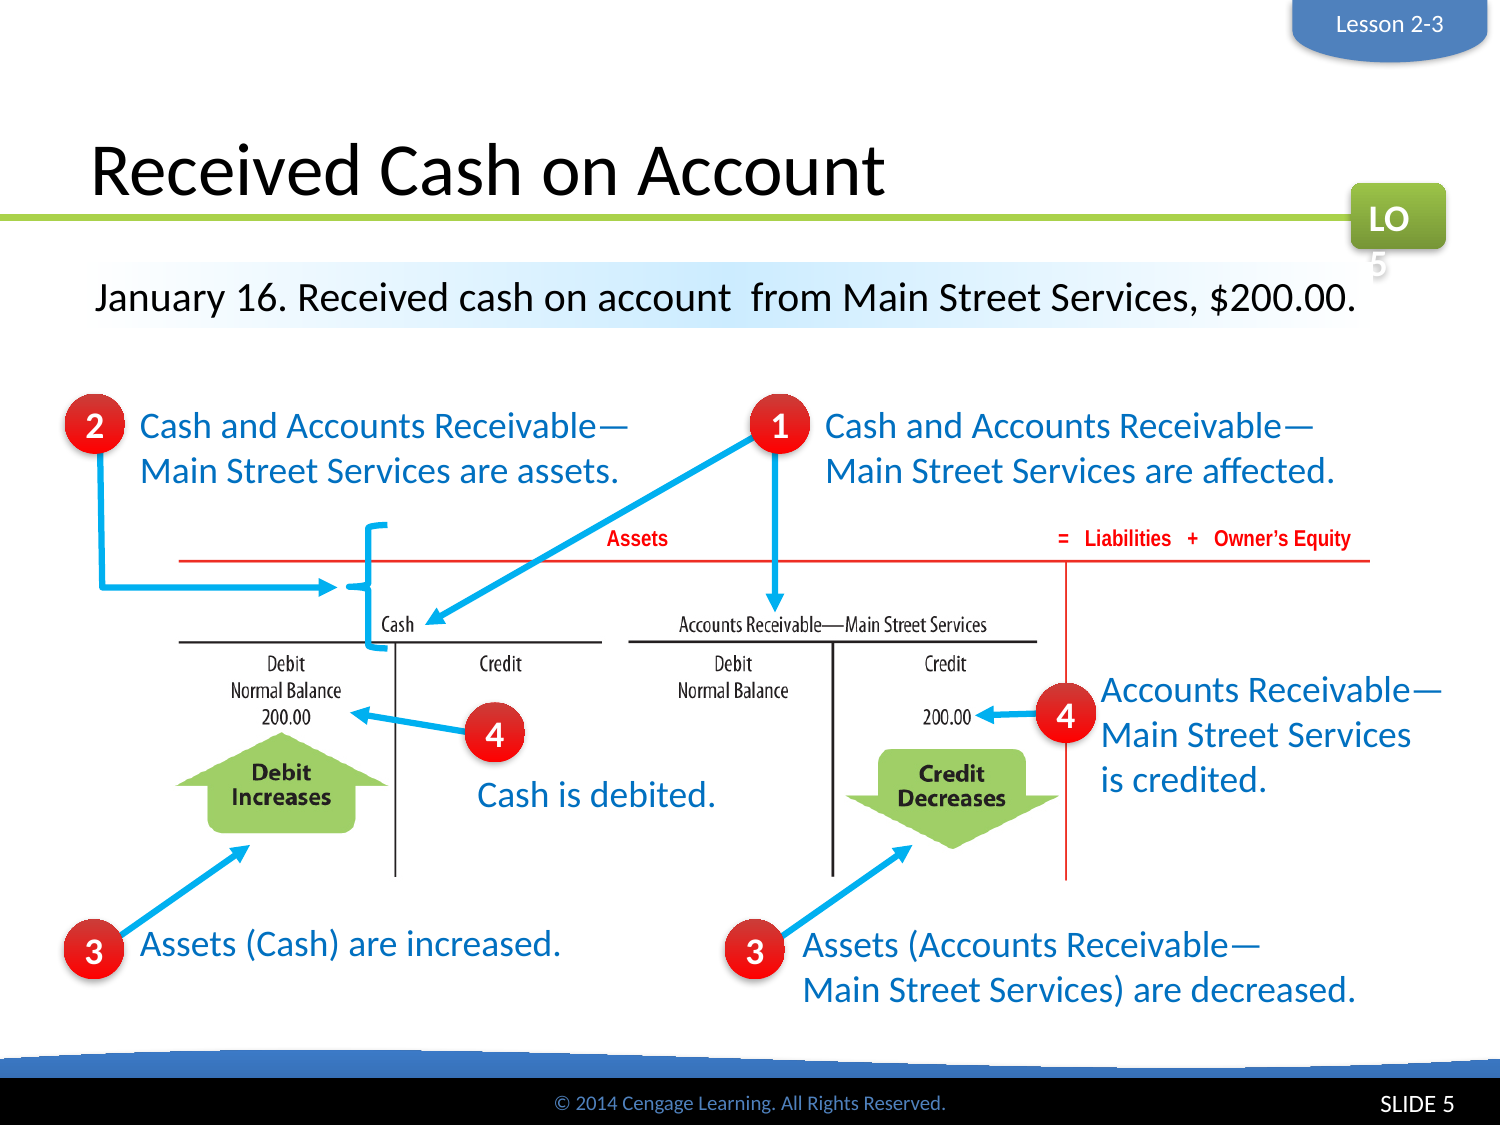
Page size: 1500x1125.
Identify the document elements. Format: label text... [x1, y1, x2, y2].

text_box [64, 393, 663, 649]
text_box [63, 844, 626, 980]
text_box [171, 633, 1373, 885]
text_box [424, 393, 1399, 626]
text_box [1292, 0, 1488, 63]
title Received Cash on Account [75, 29, 1350, 218]
text_box January 16. Received cash on account from Main Street Services, $200.00. [80, 262, 1373, 328]
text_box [349, 702, 738, 824]
text_box Lesson 2-3 [1321, 0, 1459, 45]
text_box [974, 657, 1462, 810]
text_box LO5 [1350, 183, 1446, 250]
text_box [724, 844, 1438, 1019]
slide_number SLIDE 5 [1170, 1080, 1470, 1125]
